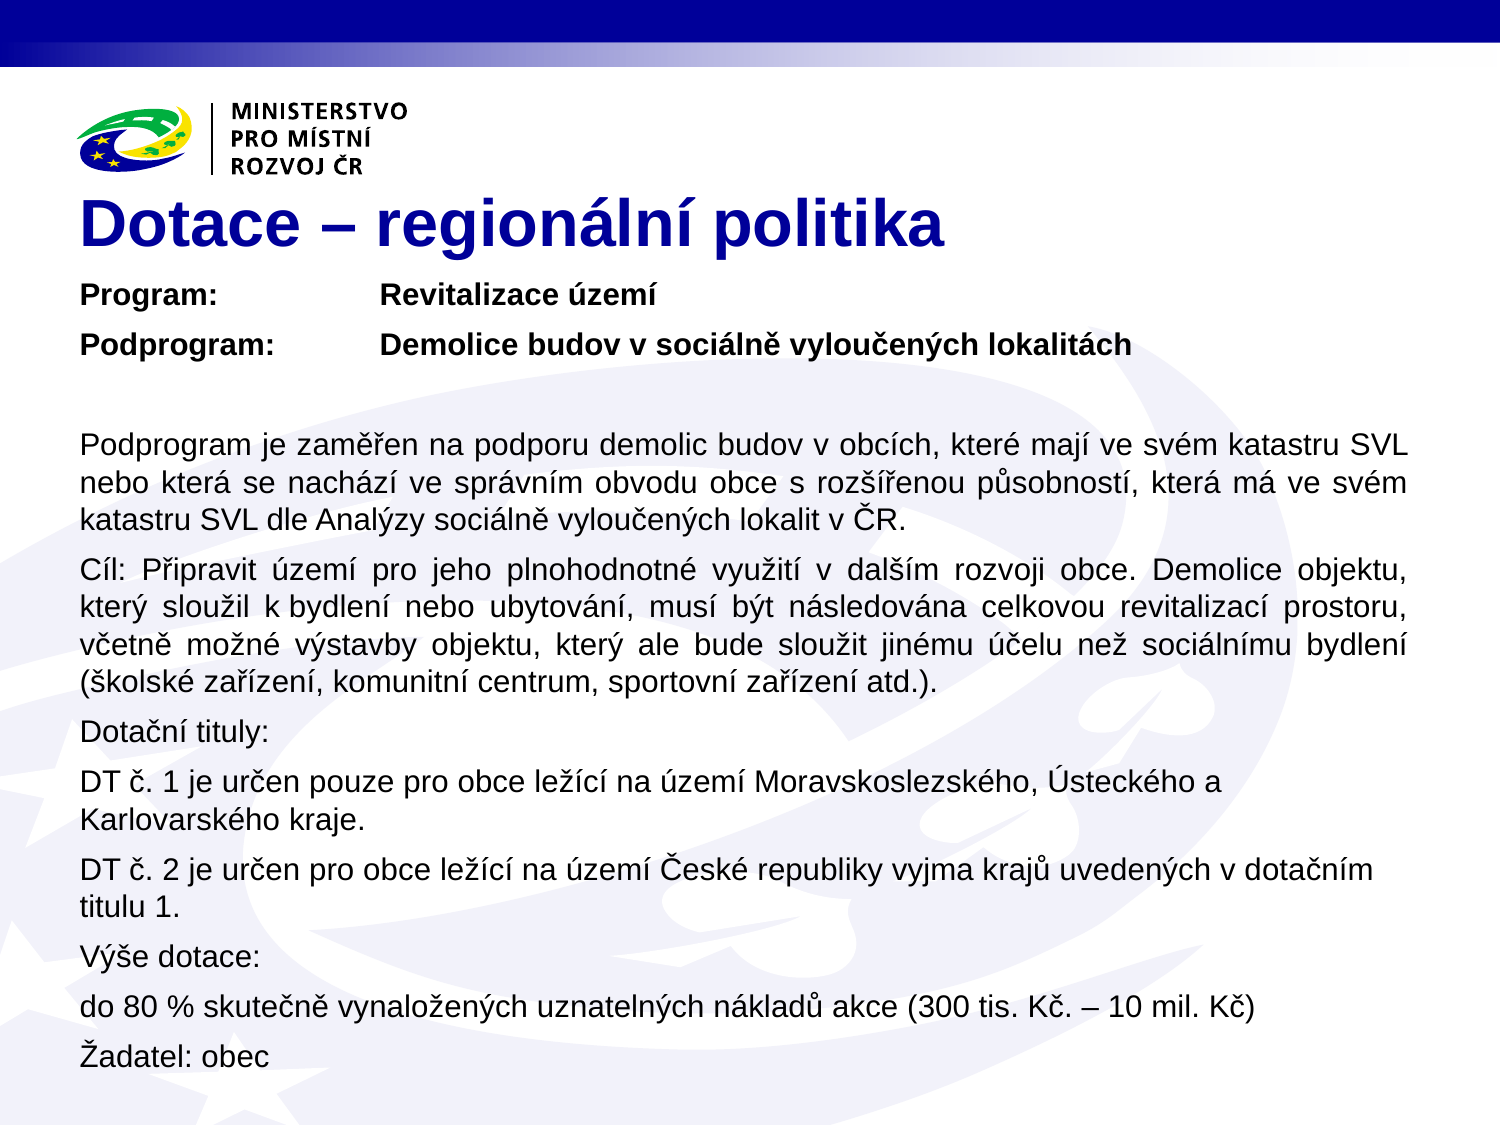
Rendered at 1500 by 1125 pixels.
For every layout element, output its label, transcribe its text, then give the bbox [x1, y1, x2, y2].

list Program: Revitalizace území Podprogram: Demolice budov v sociálně vyloučených lokalitách Podprogram je zaměřen na podporu demolic budov v obcích, které mají ve svém katastru SVL nebo která se nachází ve správním obvodu obce s rozšířenou působností, která má ve svém katastru SVL dle Analýzy sociálně vyloučených lokalit v ČR. Cíl: Připravit území pro jeho plnohodnotné využití v dalším rozvoji obce. Demolice objektu, který sloužil k bydlení nebo ubytování, musí být následována celkovou revitalizací prostoru, včetně možné výstavby objektu, který ale bude sloužit jinému účelu než sociálnímu bydlení (školské zařízení, komunitní centrum, sportovní zařízení atd.). Dotační tituly: DT č. 1 je určen pouze pro obce ležící na území Moravskoslezského, Ústeckého a Karlovarského kraje. DT č. 2 je určen pro obce ležící na území České republiky vyjma krajů uvedených v dotačním titulu 1. Výše dotace: do 80 % skutečně vynaložených uznatelných nákladů akce (300 tis. Kč. – 10 mil. Kč) Žadatel: obec [64, 267, 1425, 1094]
title Dotace – regionální politika [64, 172, 1425, 256]
